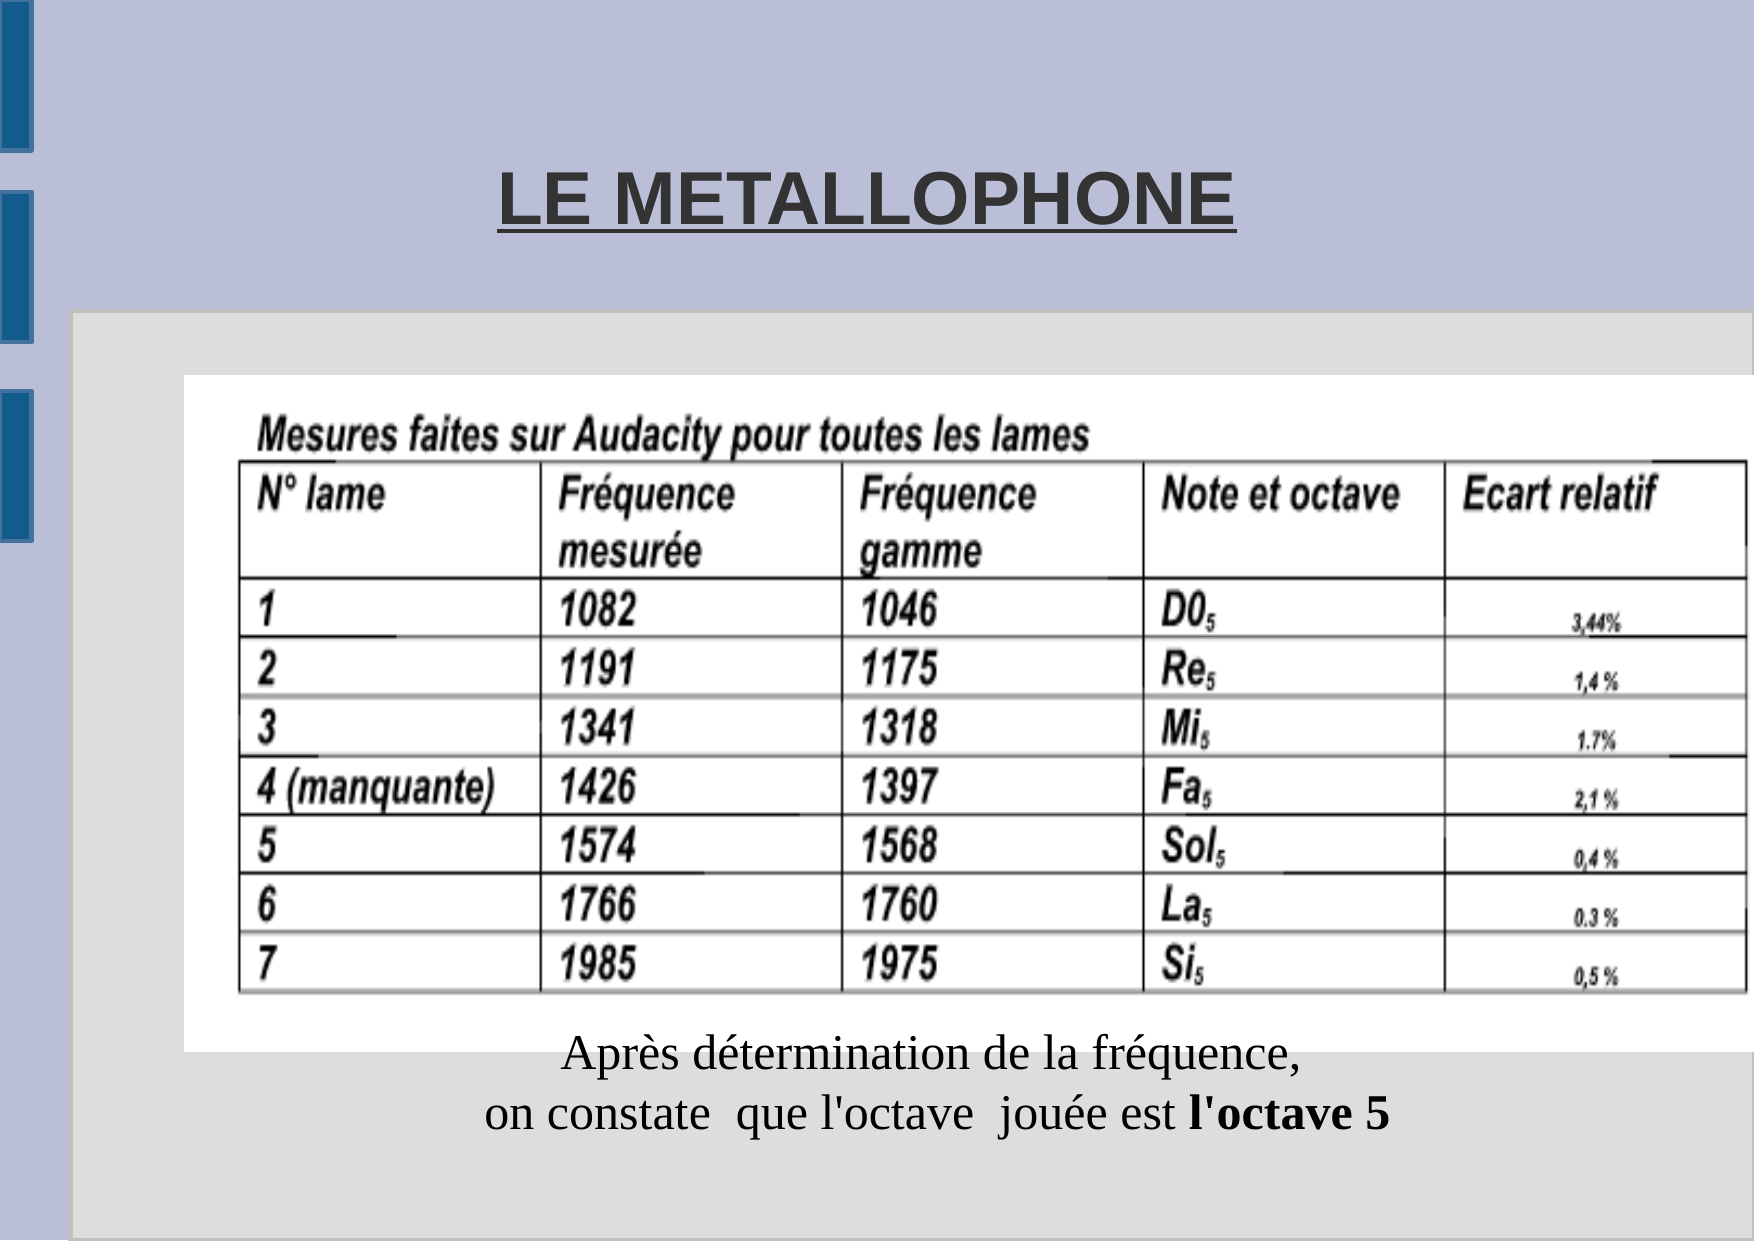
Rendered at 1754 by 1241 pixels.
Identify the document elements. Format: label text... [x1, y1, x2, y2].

text_box Après détermination de la fréquence, on constate que l'octave jouée est l'octave 5 [310, 1052, 1552, 1140]
picture [183, 375, 1754, 1052]
title LE METALLOPHONE [128, 90, 1627, 299]
